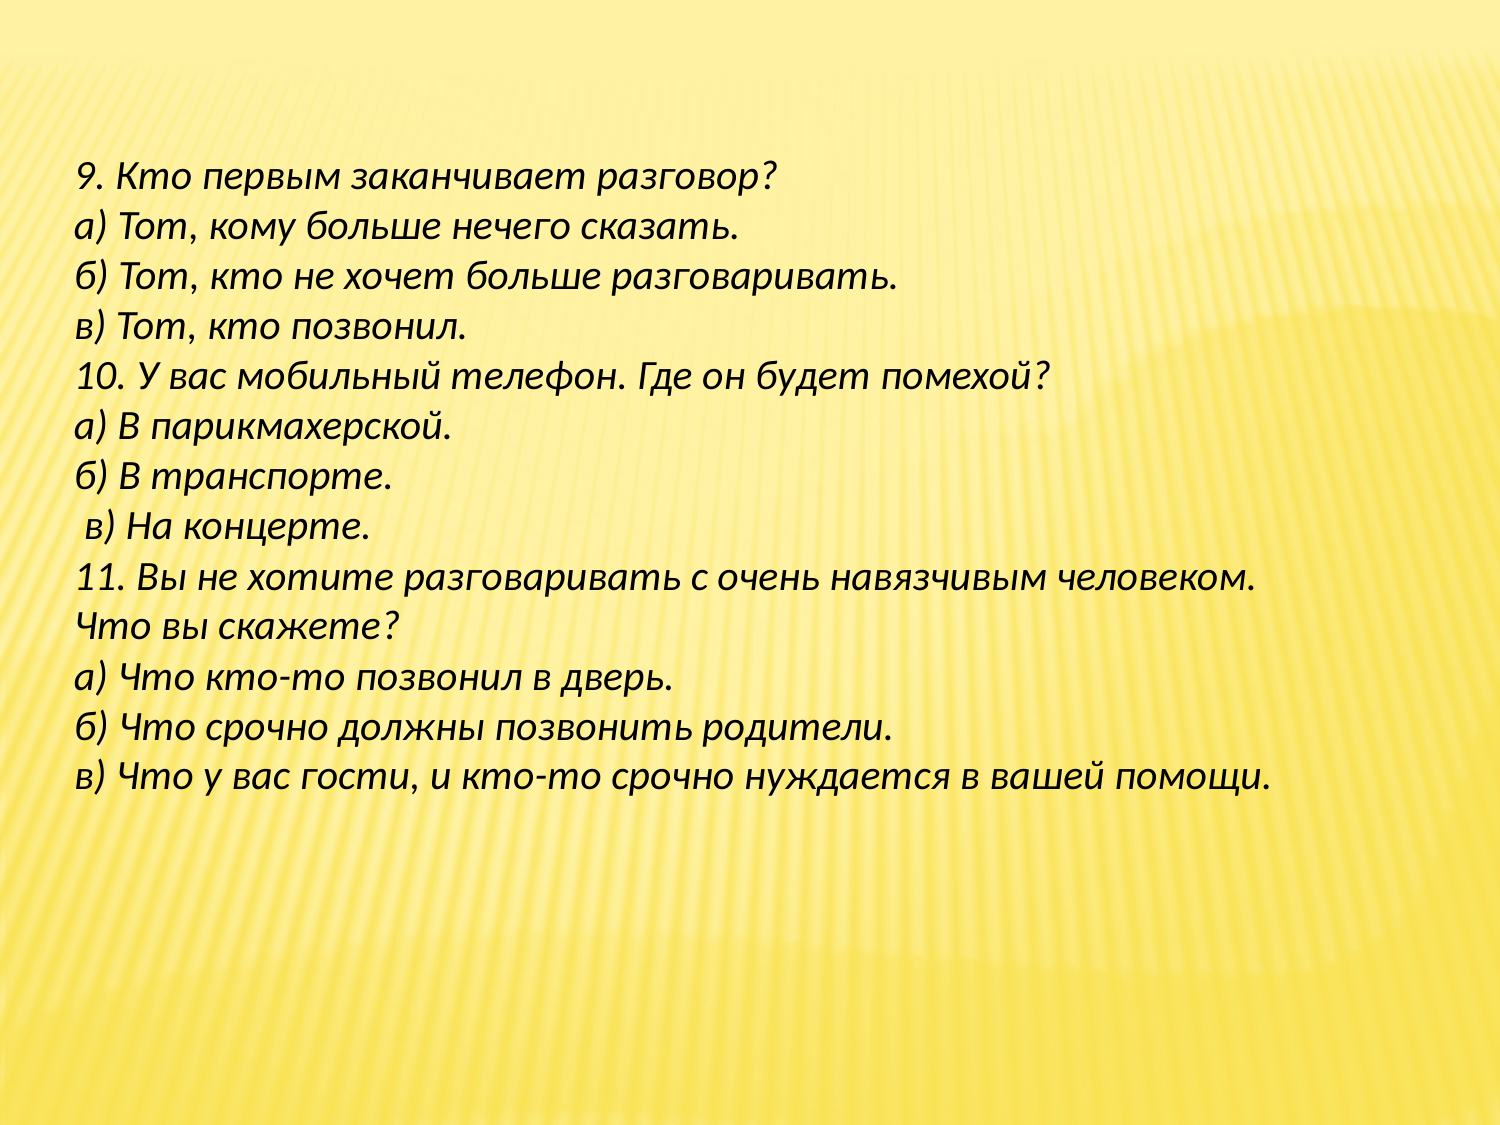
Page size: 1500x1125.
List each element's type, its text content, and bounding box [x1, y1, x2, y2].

text_box 9. Кто первым заканчивает разговор? а) Тот, кому больше нечего сказать. б) Тот, кто не хочет больше разговаривать. в) Тот, кто позвонил. 10. У вас мобильный телефон. Где он будет помехой? а) В парикмахерской. б) В транспорте. в) На концерте. 11. Вы не хотите разговаривать с очень навязчивым человеком. Что вы скажете? а) Что кто-то позвонил в дверь. б) Что срочно должны позвонить родители. в) Что у вас гости, и кто-то срочно нуждается в вашей помощи. [0, 140, 1500, 806]
